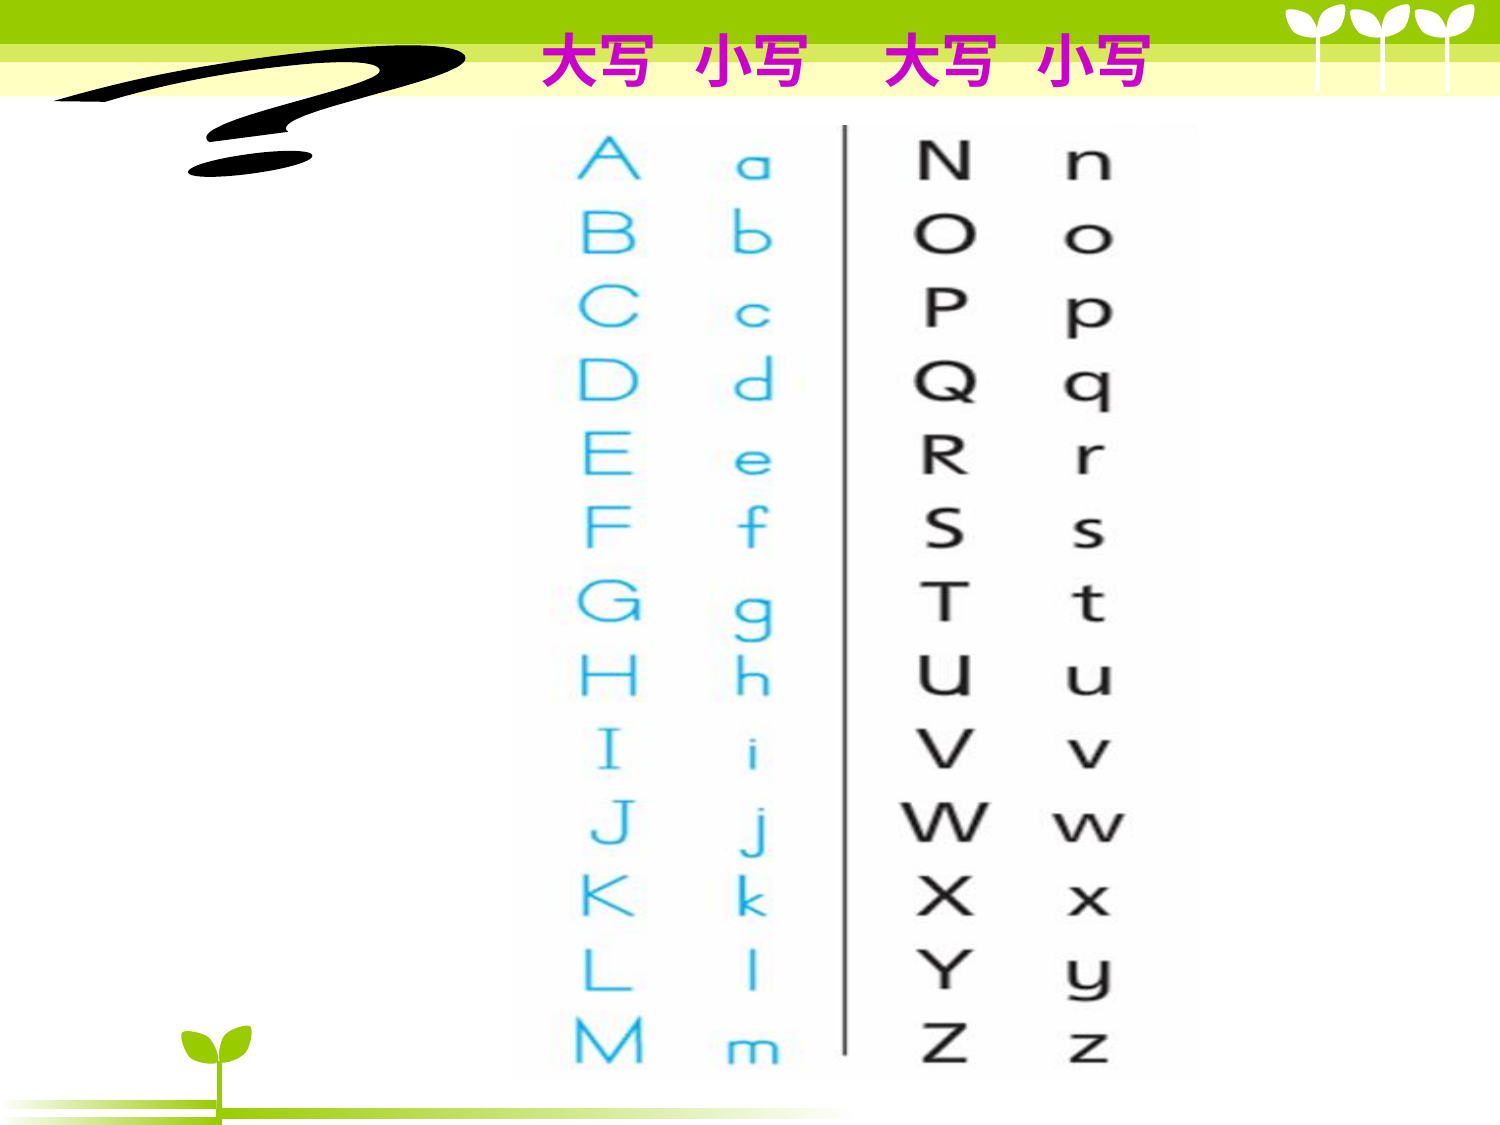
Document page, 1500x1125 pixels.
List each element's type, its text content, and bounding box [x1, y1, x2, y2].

text_box 大写 [526, 17, 673, 102]
picture [513, 125, 1200, 1083]
text_box 大写 [868, 17, 1015, 102]
text_box 小写 [679, 17, 826, 102]
text_box 小写 [1022, 17, 1169, 102]
